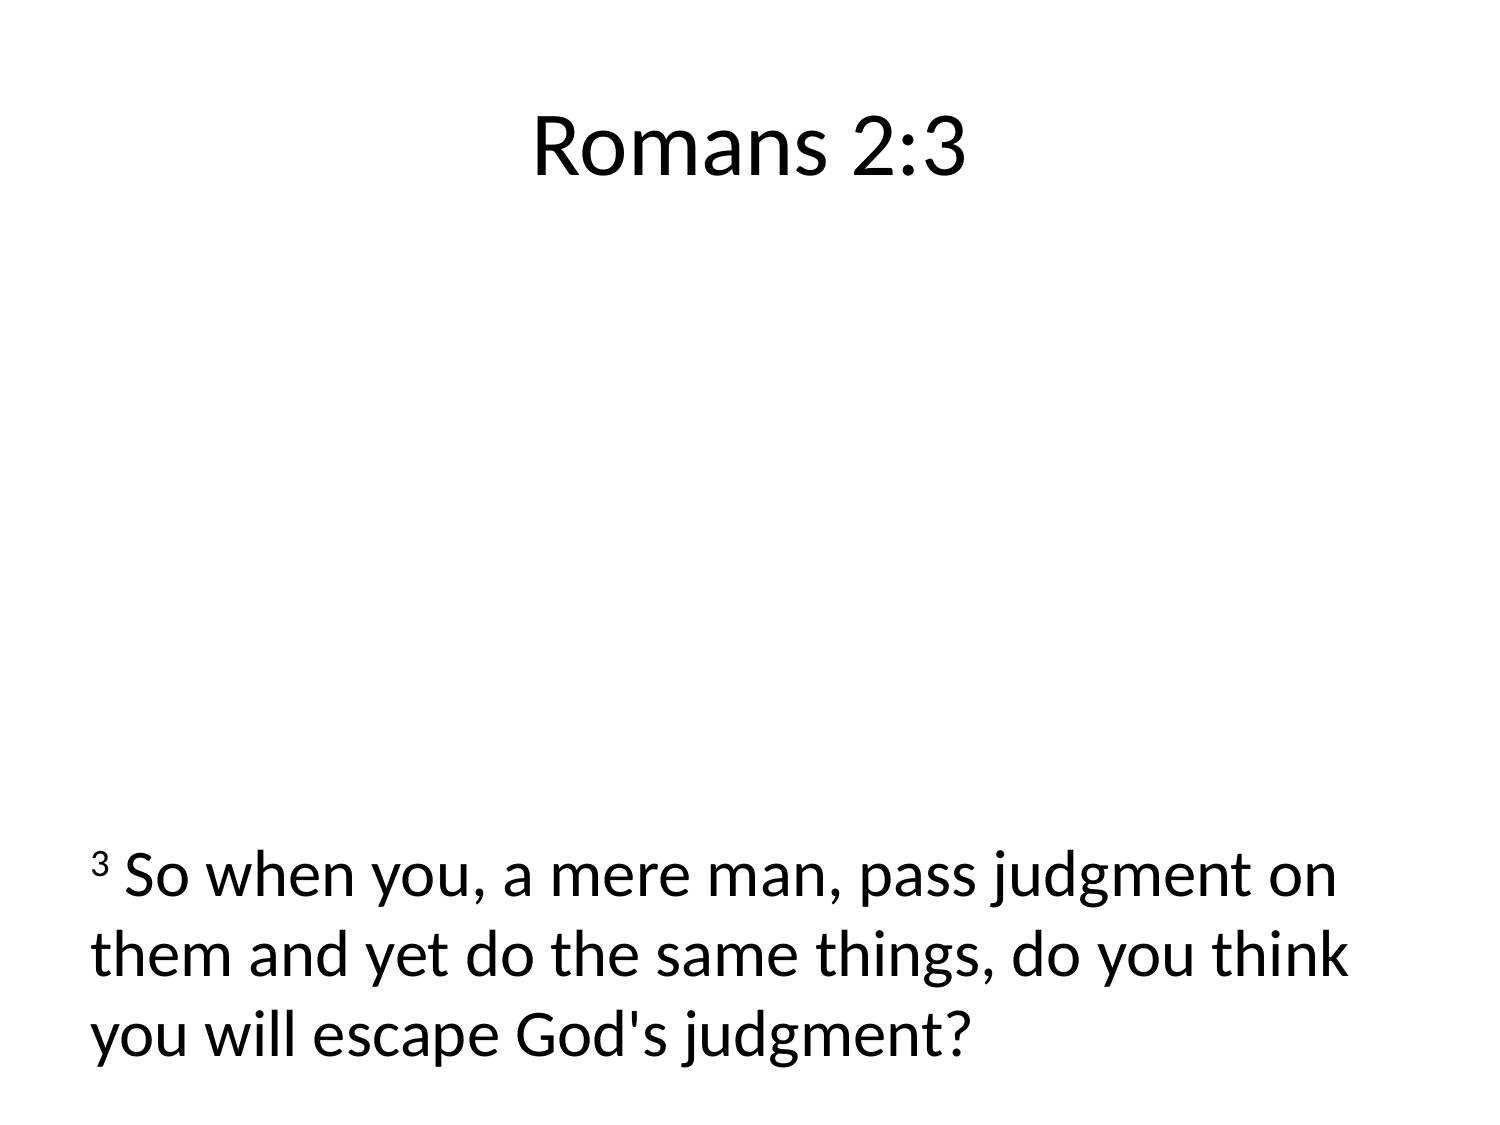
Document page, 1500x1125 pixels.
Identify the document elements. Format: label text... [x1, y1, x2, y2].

title Romans 2:3 [75, 45, 1425, 233]
list 3 So when you, a mere man, pass judgment on them and yet do the same things, do you think you will escape God's judgment? [75, 262, 1425, 1005]
